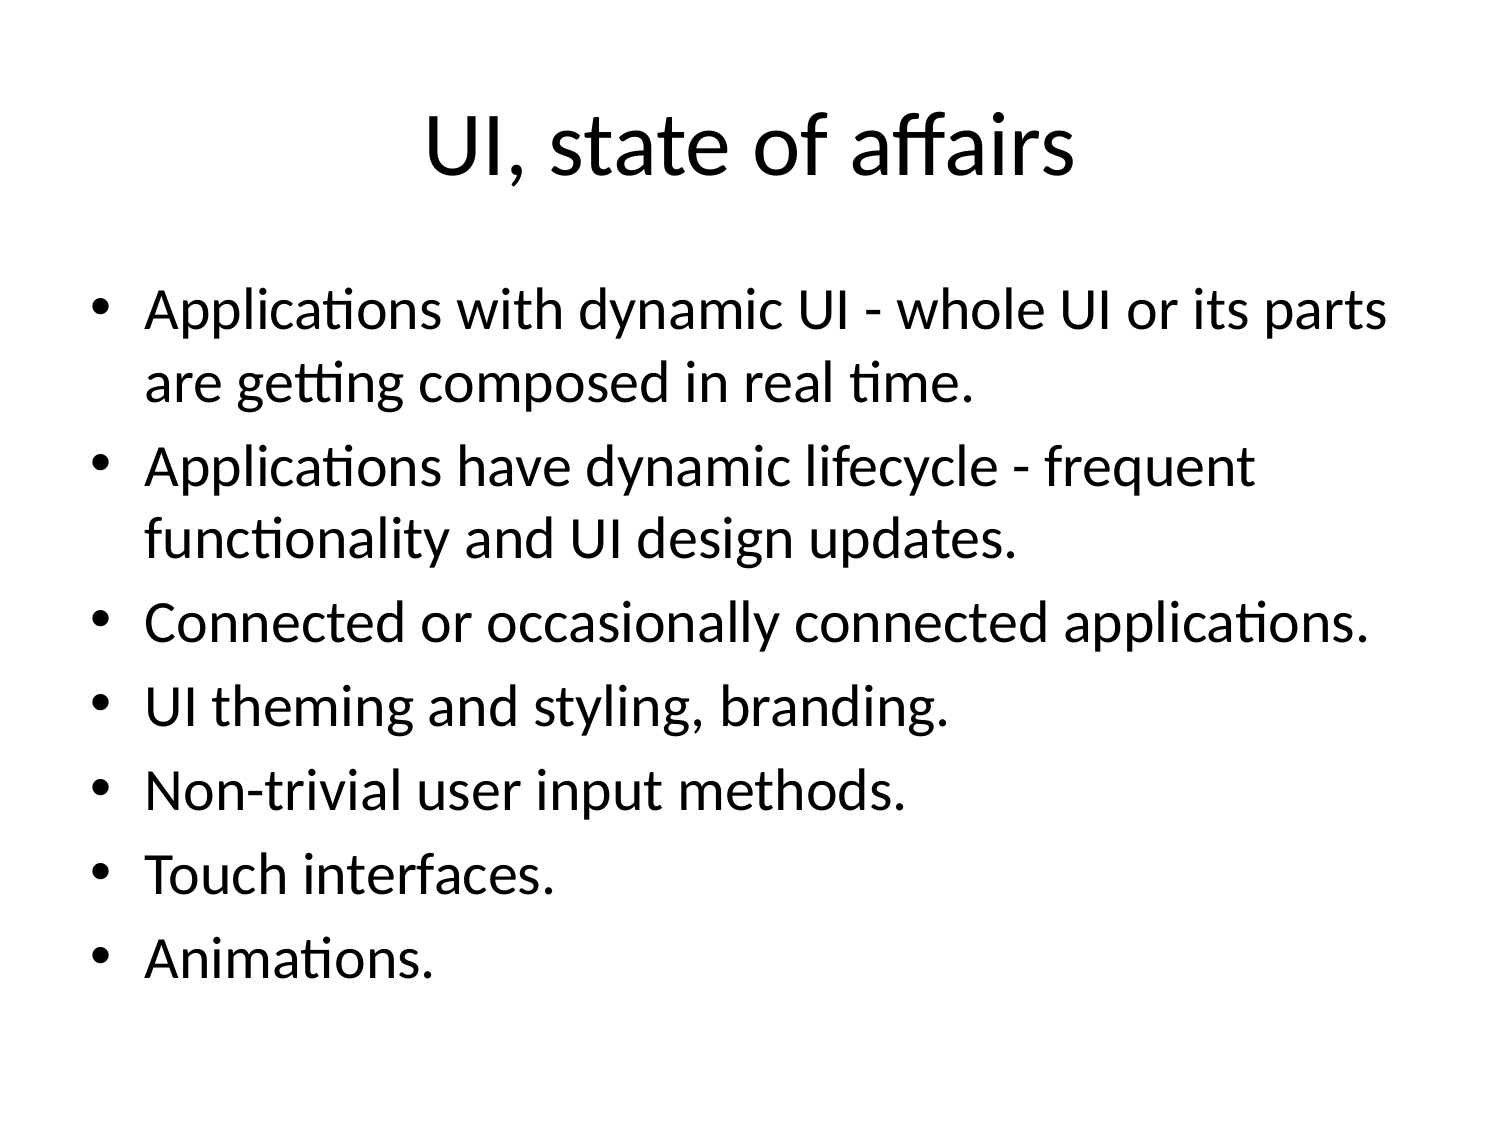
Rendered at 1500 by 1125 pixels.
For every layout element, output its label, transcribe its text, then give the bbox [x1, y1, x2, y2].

title UI, state of affairs [75, 45, 1425, 233]
list Applications with dynamic UI - whole UI or its parts are getting composed in real time. Applications have dynamic lifecycle - frequent functionality and UI design updates. Connected or occasionally connected applications. UI theming and styling, branding. Non-trivial user input methods. Touch interfaces. Animations. [75, 262, 1425, 1005]
